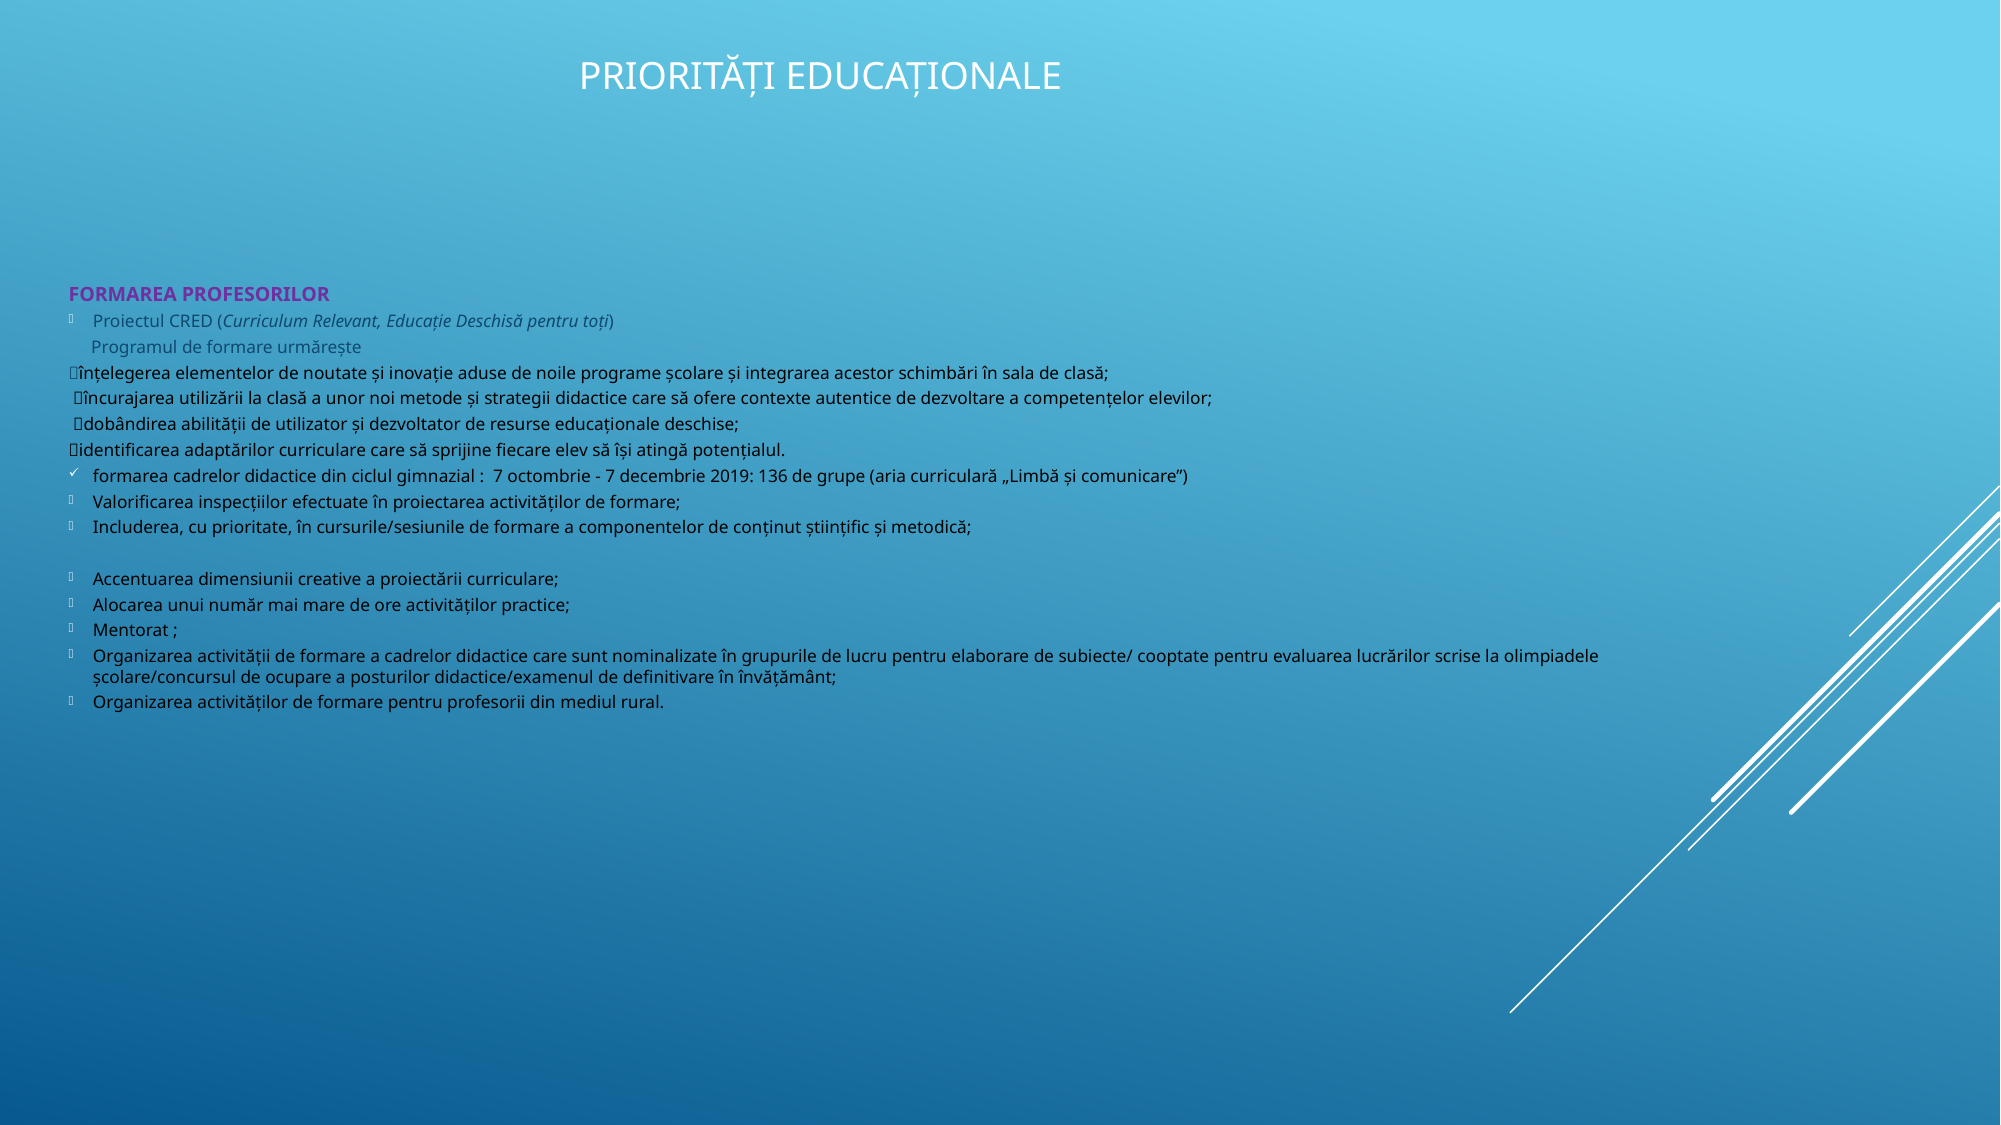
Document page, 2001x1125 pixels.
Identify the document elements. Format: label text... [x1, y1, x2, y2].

text_box PRIORITĂȚI EDUCAȚIONALE [564, 44, 1288, 149]
list FORMAREA PROFESORILOR Proiectul CRED (Curriculum Relevant, Educație Deschisă pentru toți) Programul de formare urmărește înțelegerea elementelor de noutate și inovație aduse de noile programe școlare și integrarea acestor schimbări în sala de clasă; încurajarea utilizării la clasă a unor noi metode și strategii didactice care să ofere contexte autentice de dezvoltare a competențelor elevilor; dobândirea abilității de utilizator și dezvoltator de resurse educaționale deschise; identificarea adaptărilor curriculare care să sprijine fiecare elev să își atingă potențialul. formarea cadrelor didactice din ciclul gimnazial : 7 octombrie - 7 decembrie 2019: 136 de grupe (aria curriculară „Limbă și comunicare”) Valorificarea inspecțiilor efectuate în proiectarea activităților de formare; Includerea, cu prioritate, în cursurile/sesiunile de formare a componentelor de conținut științific și metodică; Accentuarea dimensiunii creative a proiectării curriculare; Alocarea unui număr mai mare de ore activităților practice; Mentorat ; Organizarea activității de formare a cadrelor didactice care sunt nominalizate în grupurile de lucru pentru elaborare de subiecte/ cooptate pentru evaluarea lucrărilor scrise la olimpiadele școlare/concursul de ocupare a posturilor didactice/examenul de definitivare în învățământ; Organizarea activităților de formare pentru profesorii din mediul rural. [53, 181, 1732, 737]
